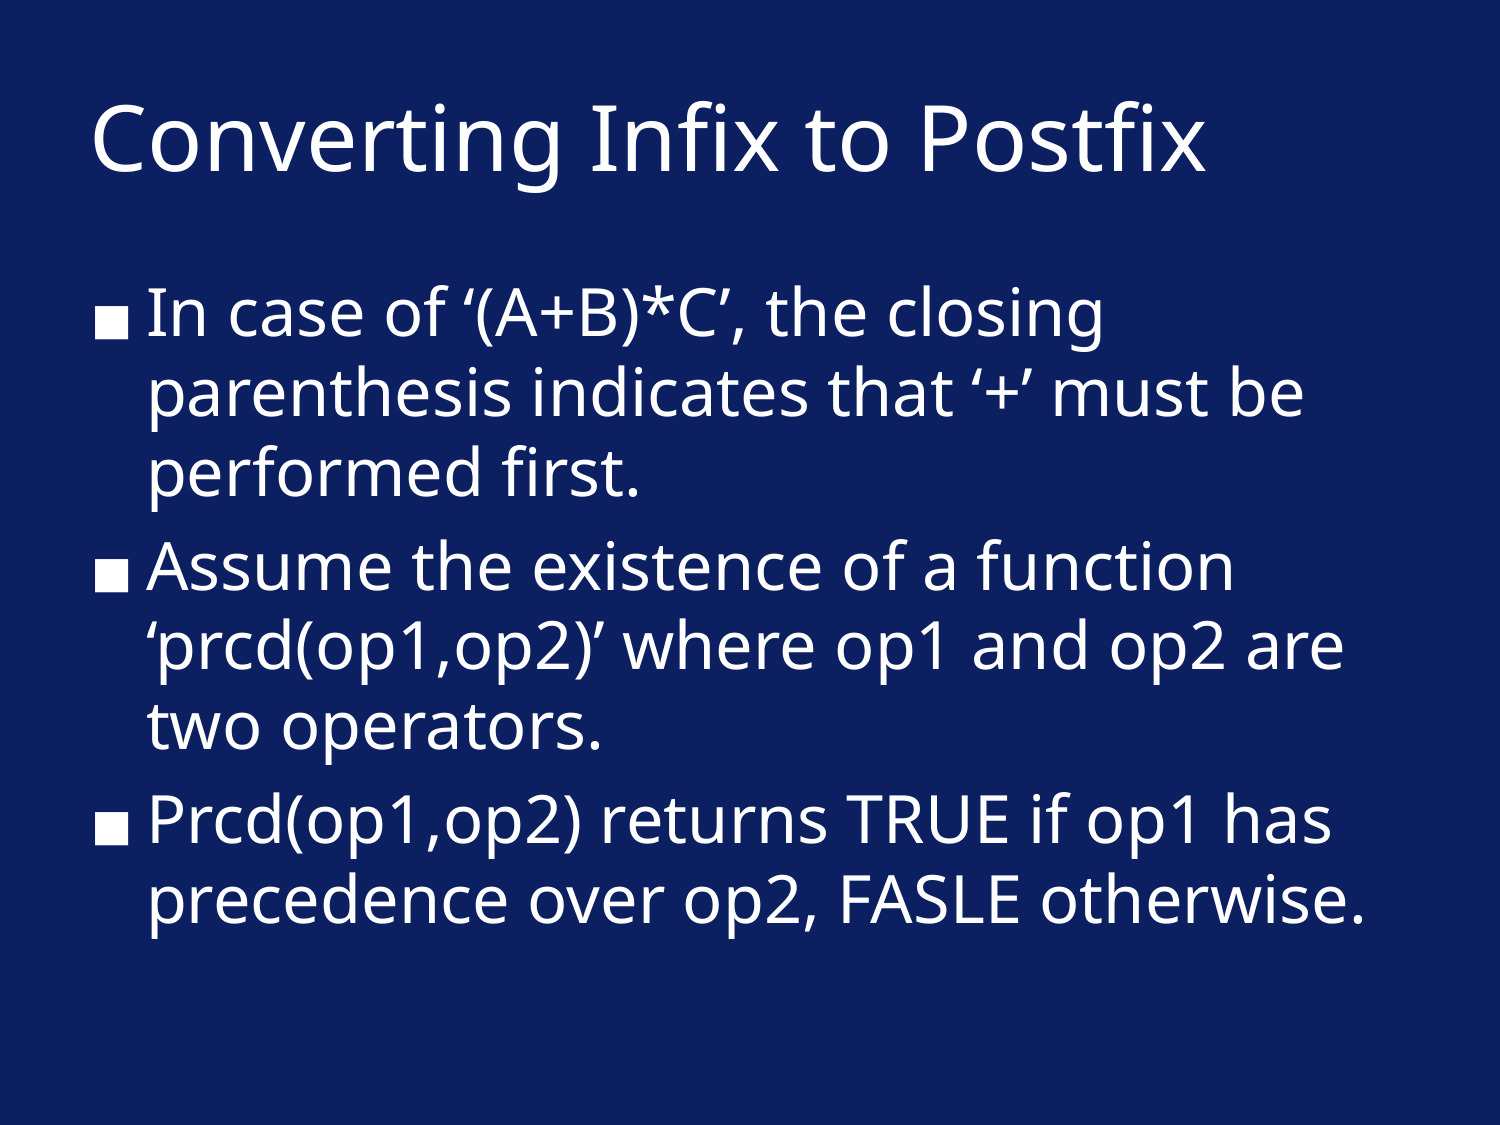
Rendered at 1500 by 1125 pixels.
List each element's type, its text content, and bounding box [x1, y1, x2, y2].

list In case of ‘(A+B)*C’, the closing parenthesis indicates that ‘+’ must be performed first. Assume the existence of a function ‘prcd(op1,op2)’ where op1 and op2 are two operators. Prcd(op1,op2) returns TRUE if op1 has precedence over op2, FASLE otherwise. [74, 262, 1425, 1013]
title Converting Infix to Postfix [74, 59, 1425, 210]
